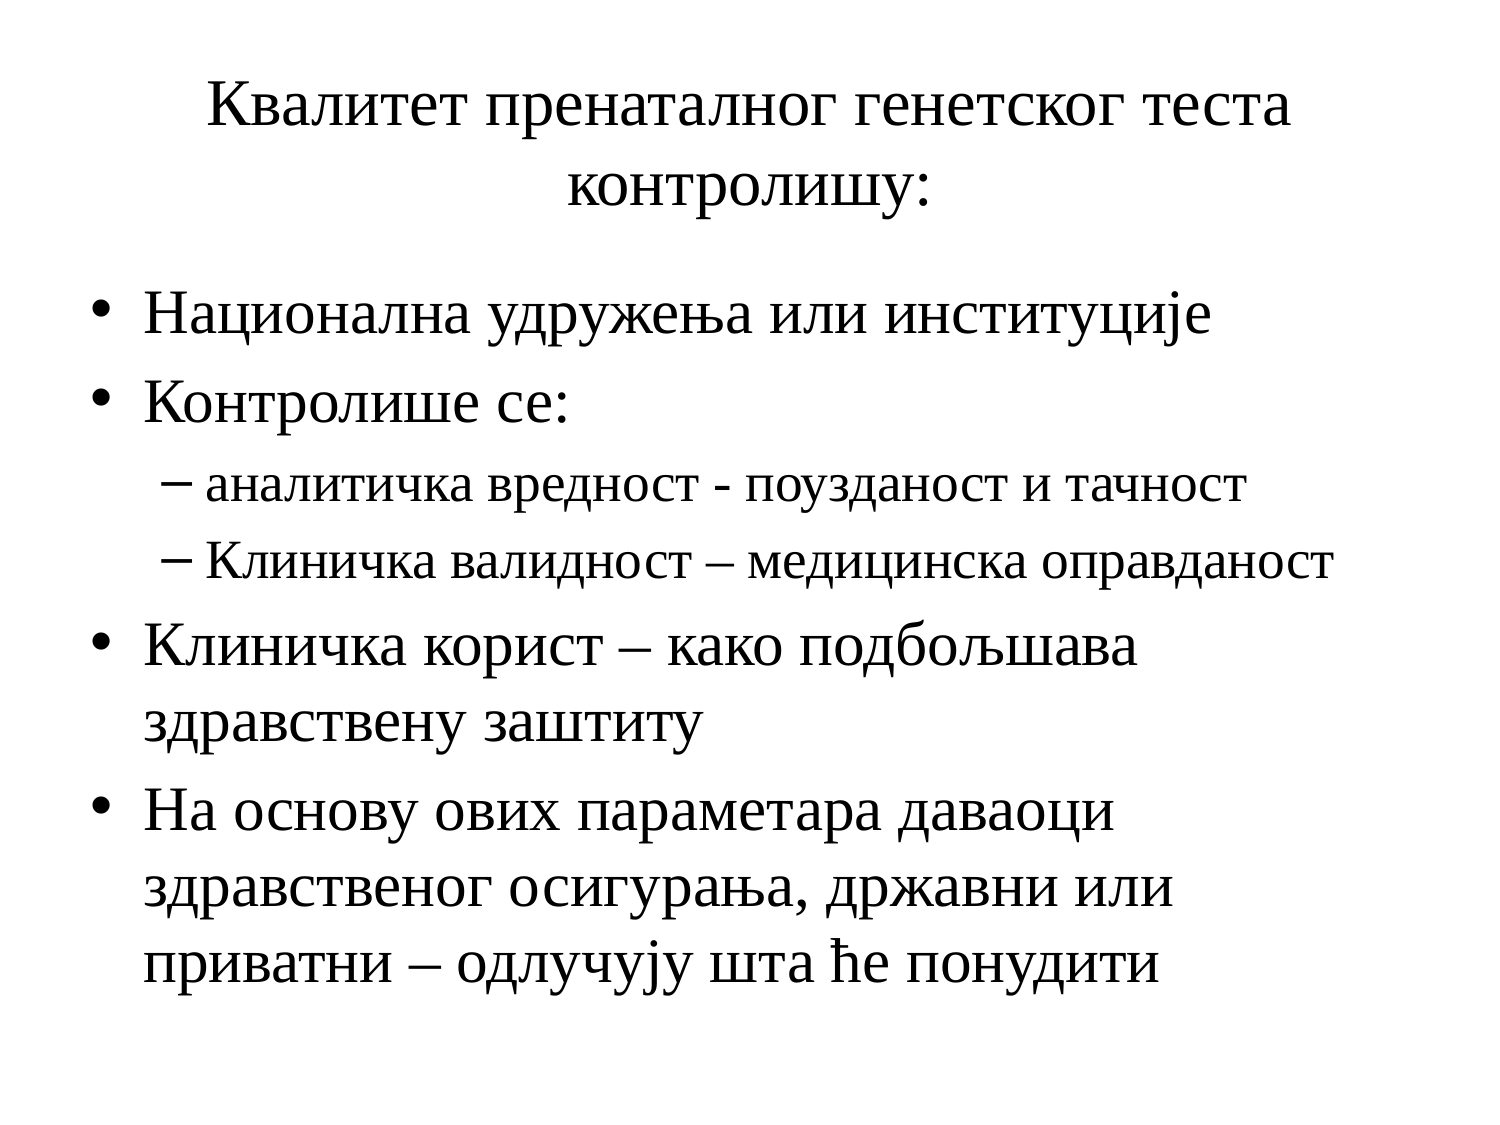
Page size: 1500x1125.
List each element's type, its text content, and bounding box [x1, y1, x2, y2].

title Квалитет пренаталног генетског теста контролишу: [75, 45, 1425, 233]
list Национална удружења или институције Контролише се: аналитичка вредност - поузданост и тачност Клиничка валидност – медицинска оправданост Клиничка корист – како подбољшава здравствену заштиту На основу ових параметара даваоци здравственог осигурања, државни или приватни – одлучују шта ће понудити [75, 262, 1425, 1005]
